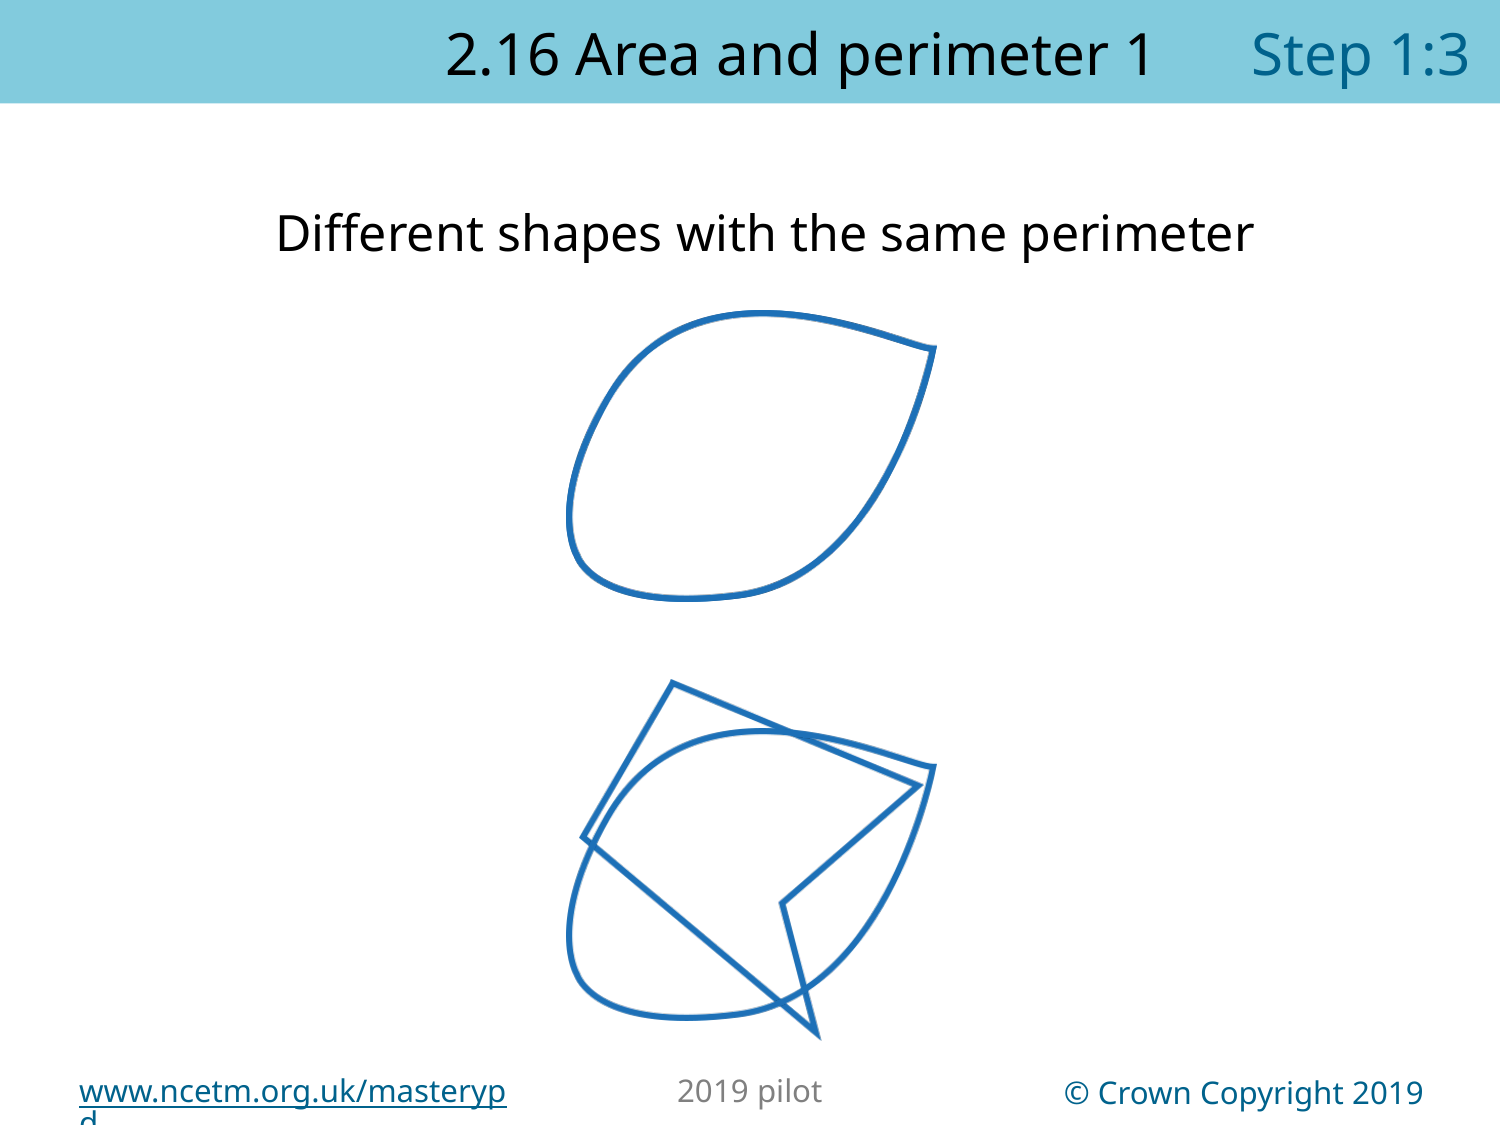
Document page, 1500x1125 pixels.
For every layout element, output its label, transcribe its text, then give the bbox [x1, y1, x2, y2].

picture [566, 309, 937, 602]
picture [566, 679, 937, 1042]
text_box Different shapes with the same perimeter [259, 193, 1271, 269]
list 2.16 Area and perimeter 1 Step 1:3 [0, 0, 1500, 104]
